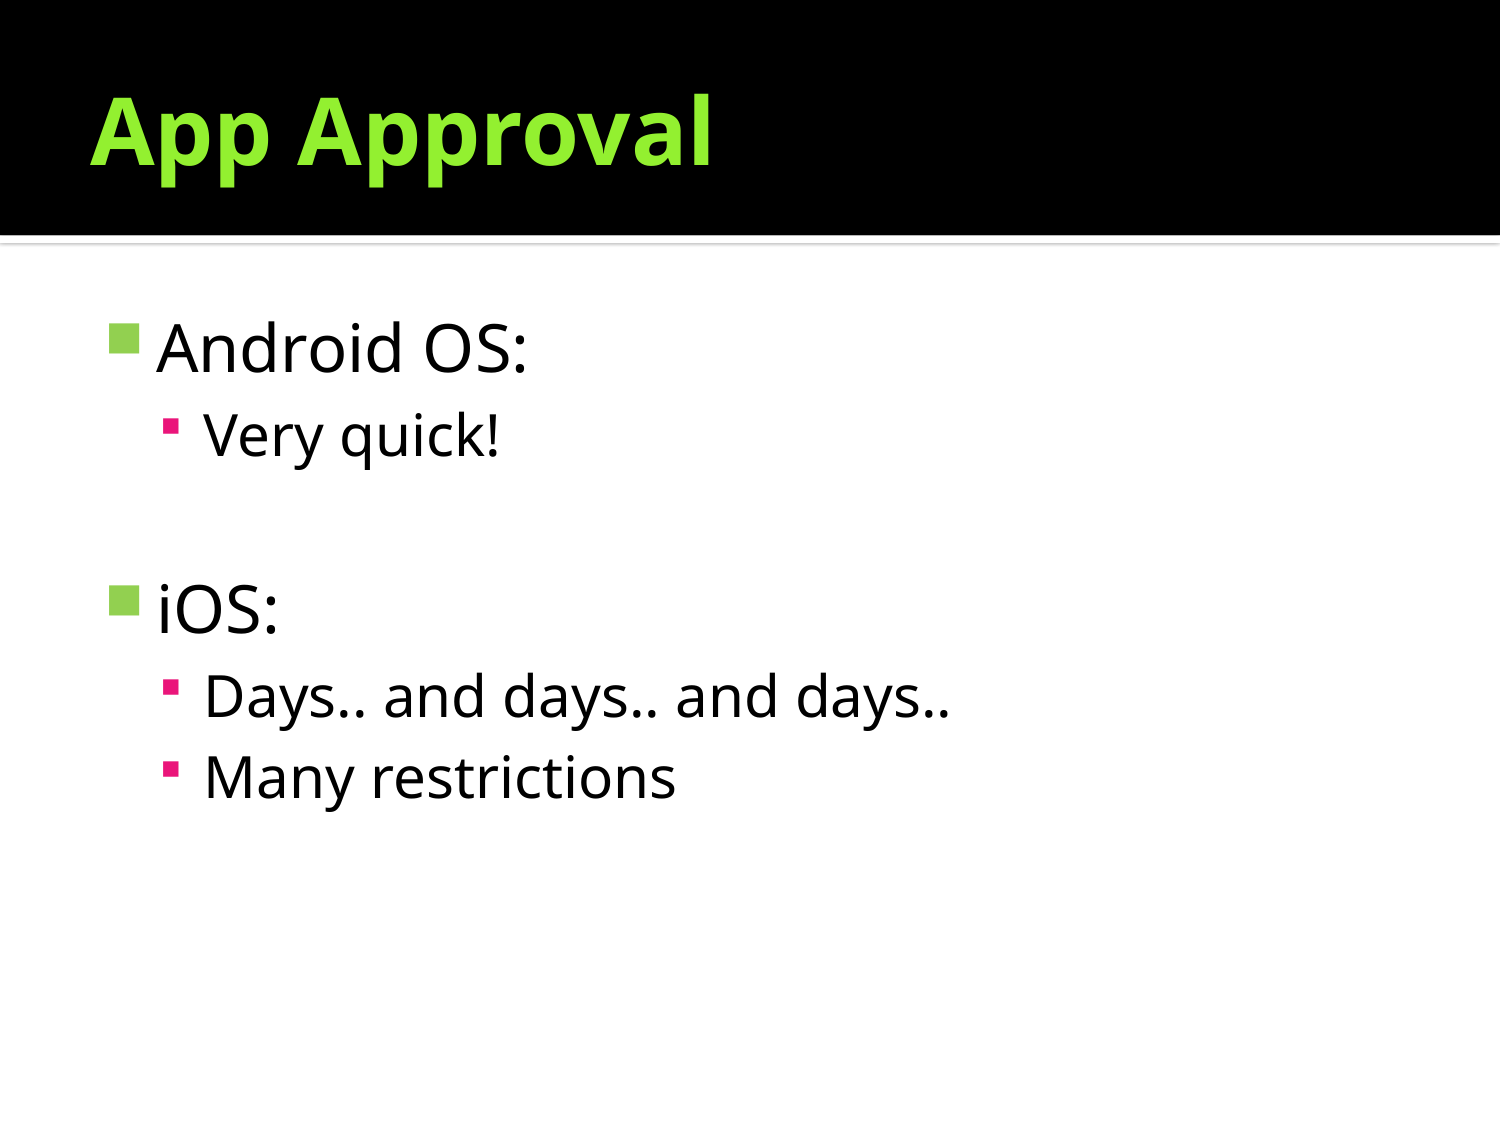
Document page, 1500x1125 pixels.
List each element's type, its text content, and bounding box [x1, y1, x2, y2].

title App Approval [75, 25, 1425, 231]
list Android OS: Very quick! iOS: Days.. and days.. and days.. Many restrictions [75, 291, 1425, 1050]
